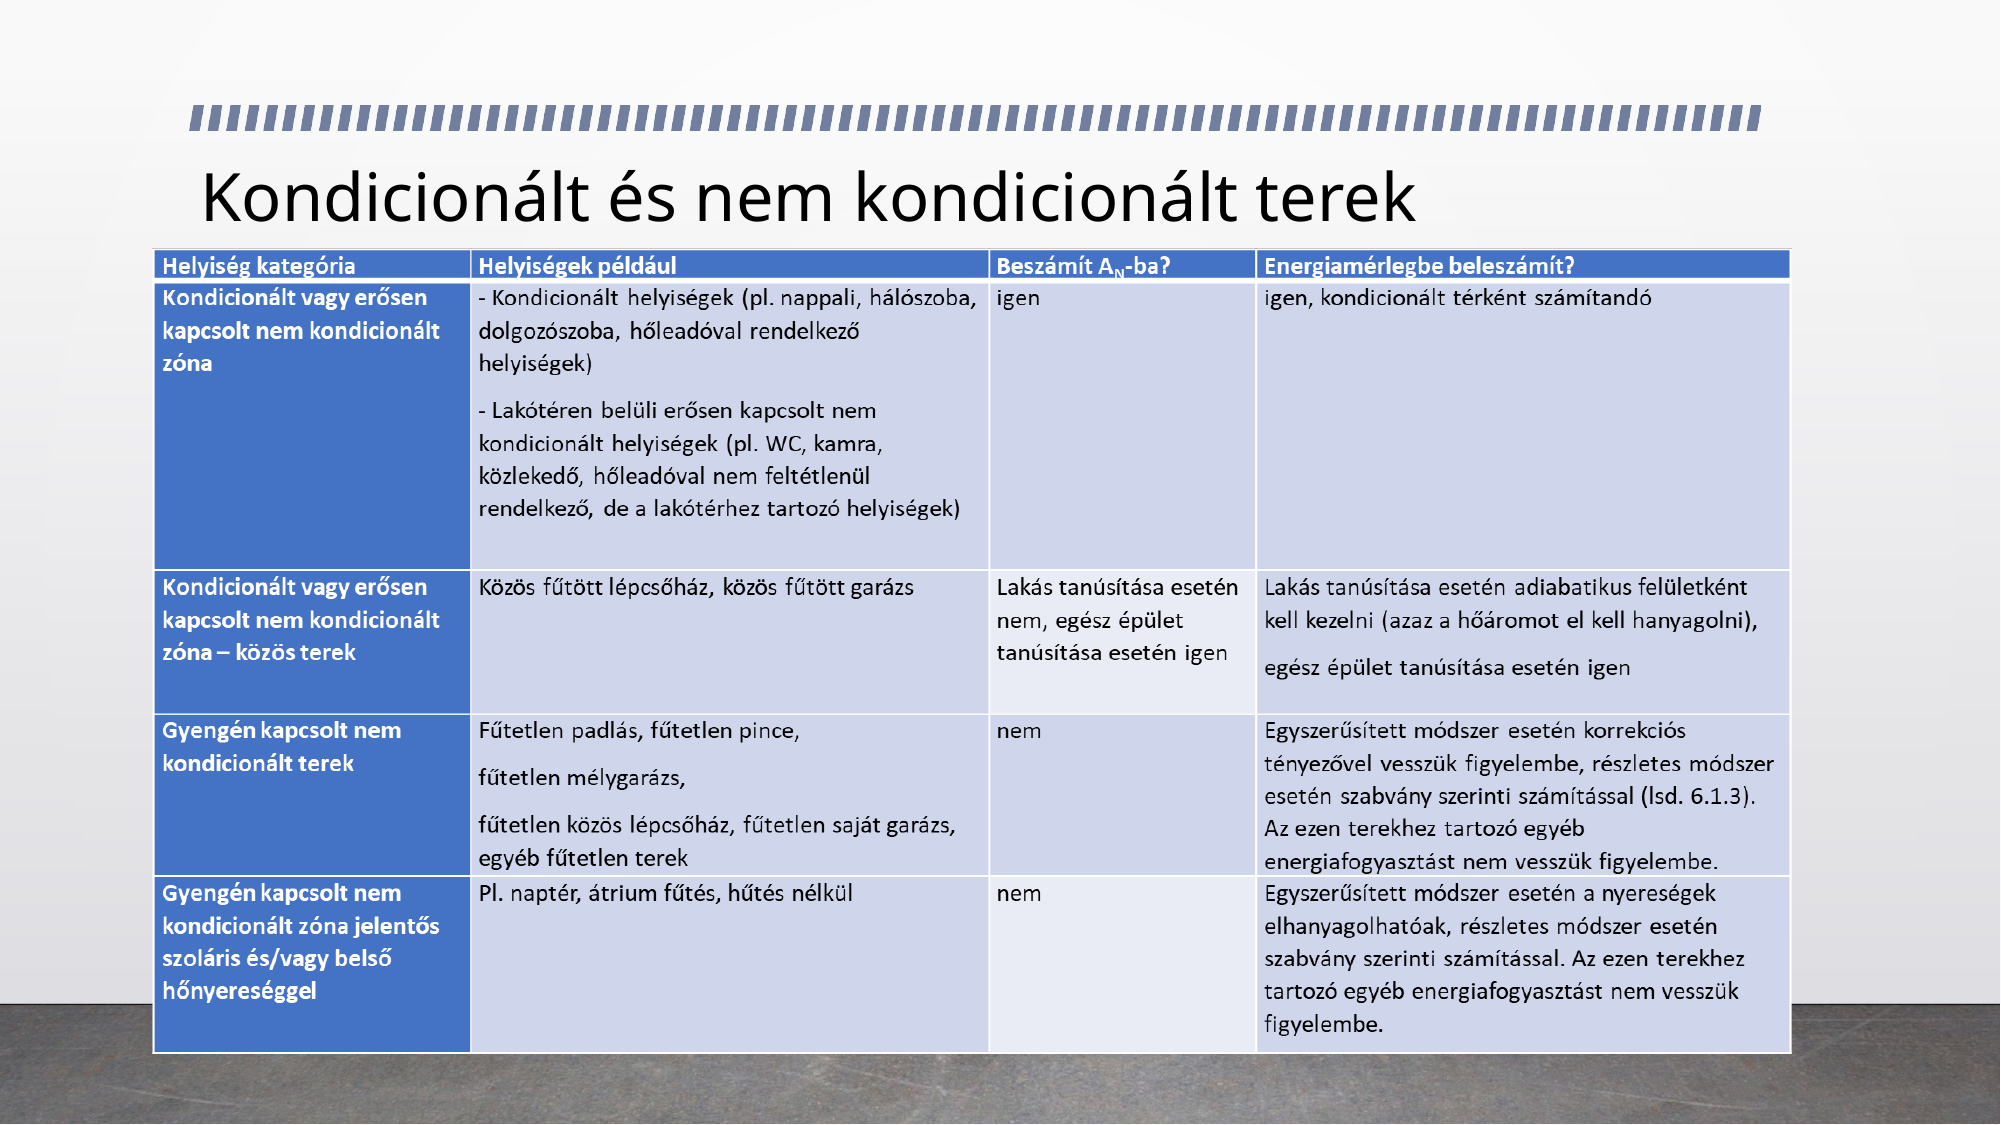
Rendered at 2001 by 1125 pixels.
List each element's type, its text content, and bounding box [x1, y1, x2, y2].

picture [0, 242, 2000, 1124]
title Kondicionált és nem kondicionált terek [185, 156, 1761, 242]
